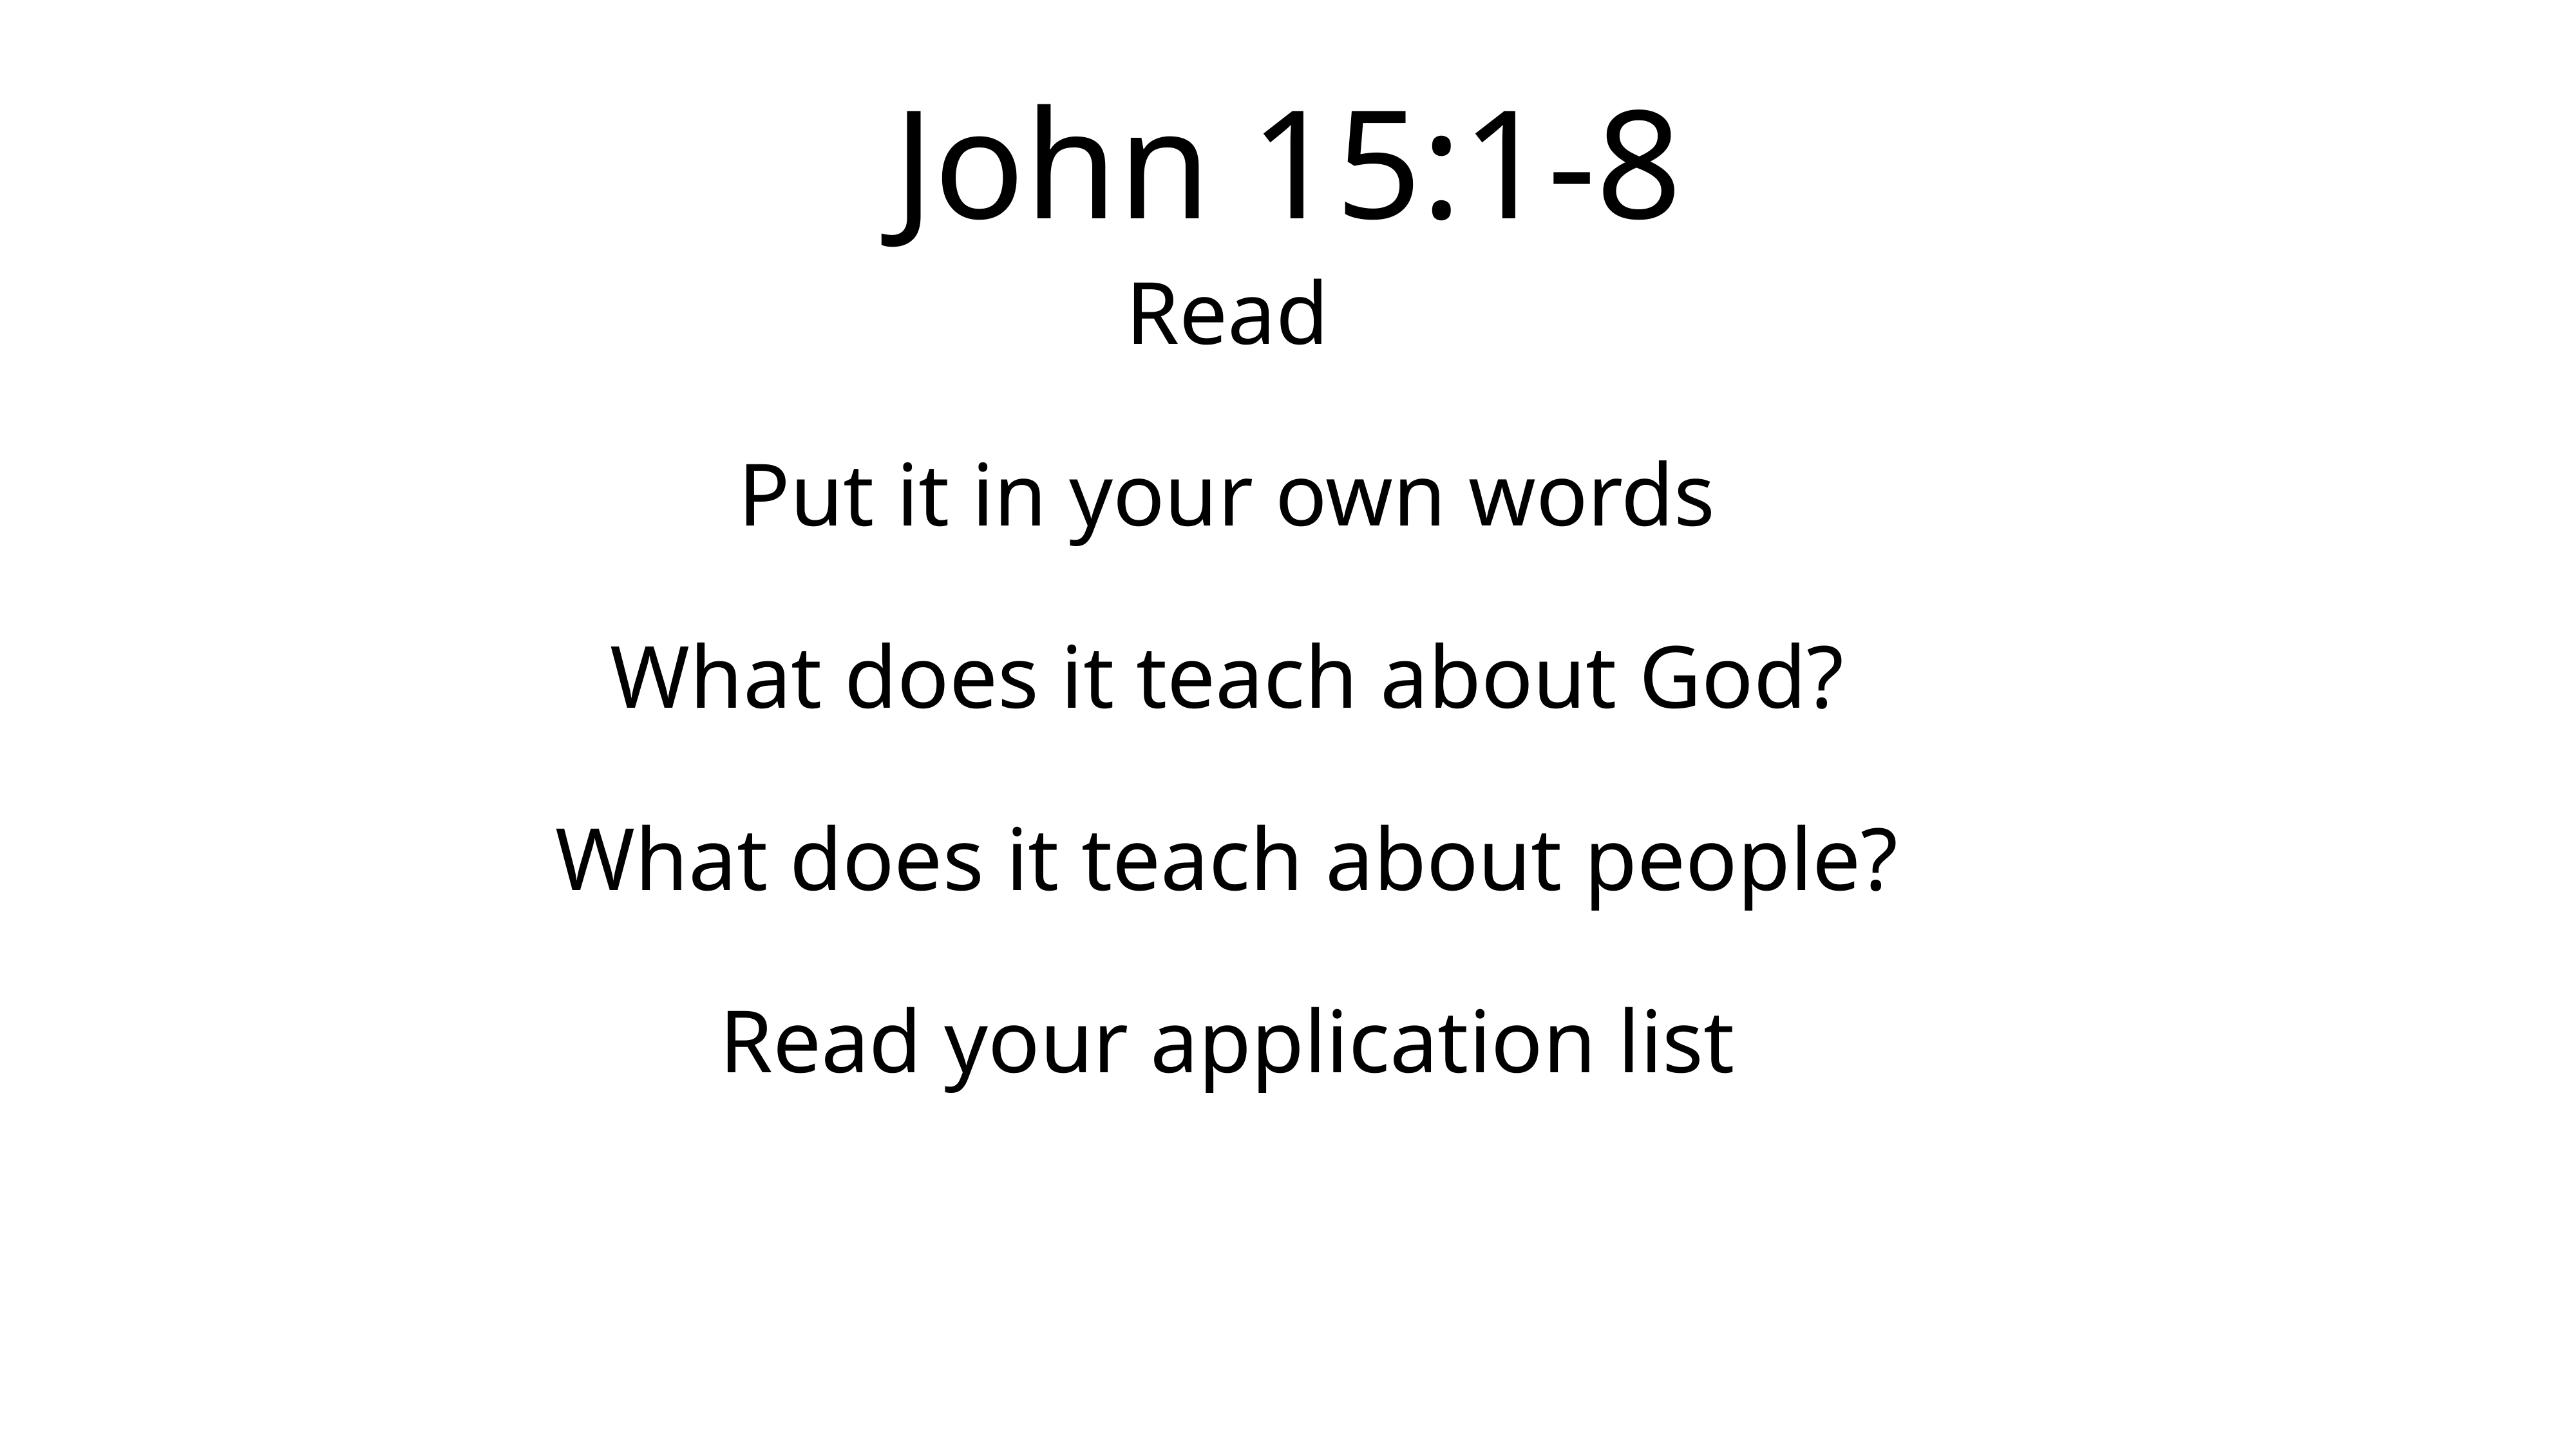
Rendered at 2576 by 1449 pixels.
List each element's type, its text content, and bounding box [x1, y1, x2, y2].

list Read Put it in your own words What does it teach about God? What does it teach about people? Read your application list [57, 252, 2398, 1449]
title John 15:1-8 [178, 37, 2398, 252]
